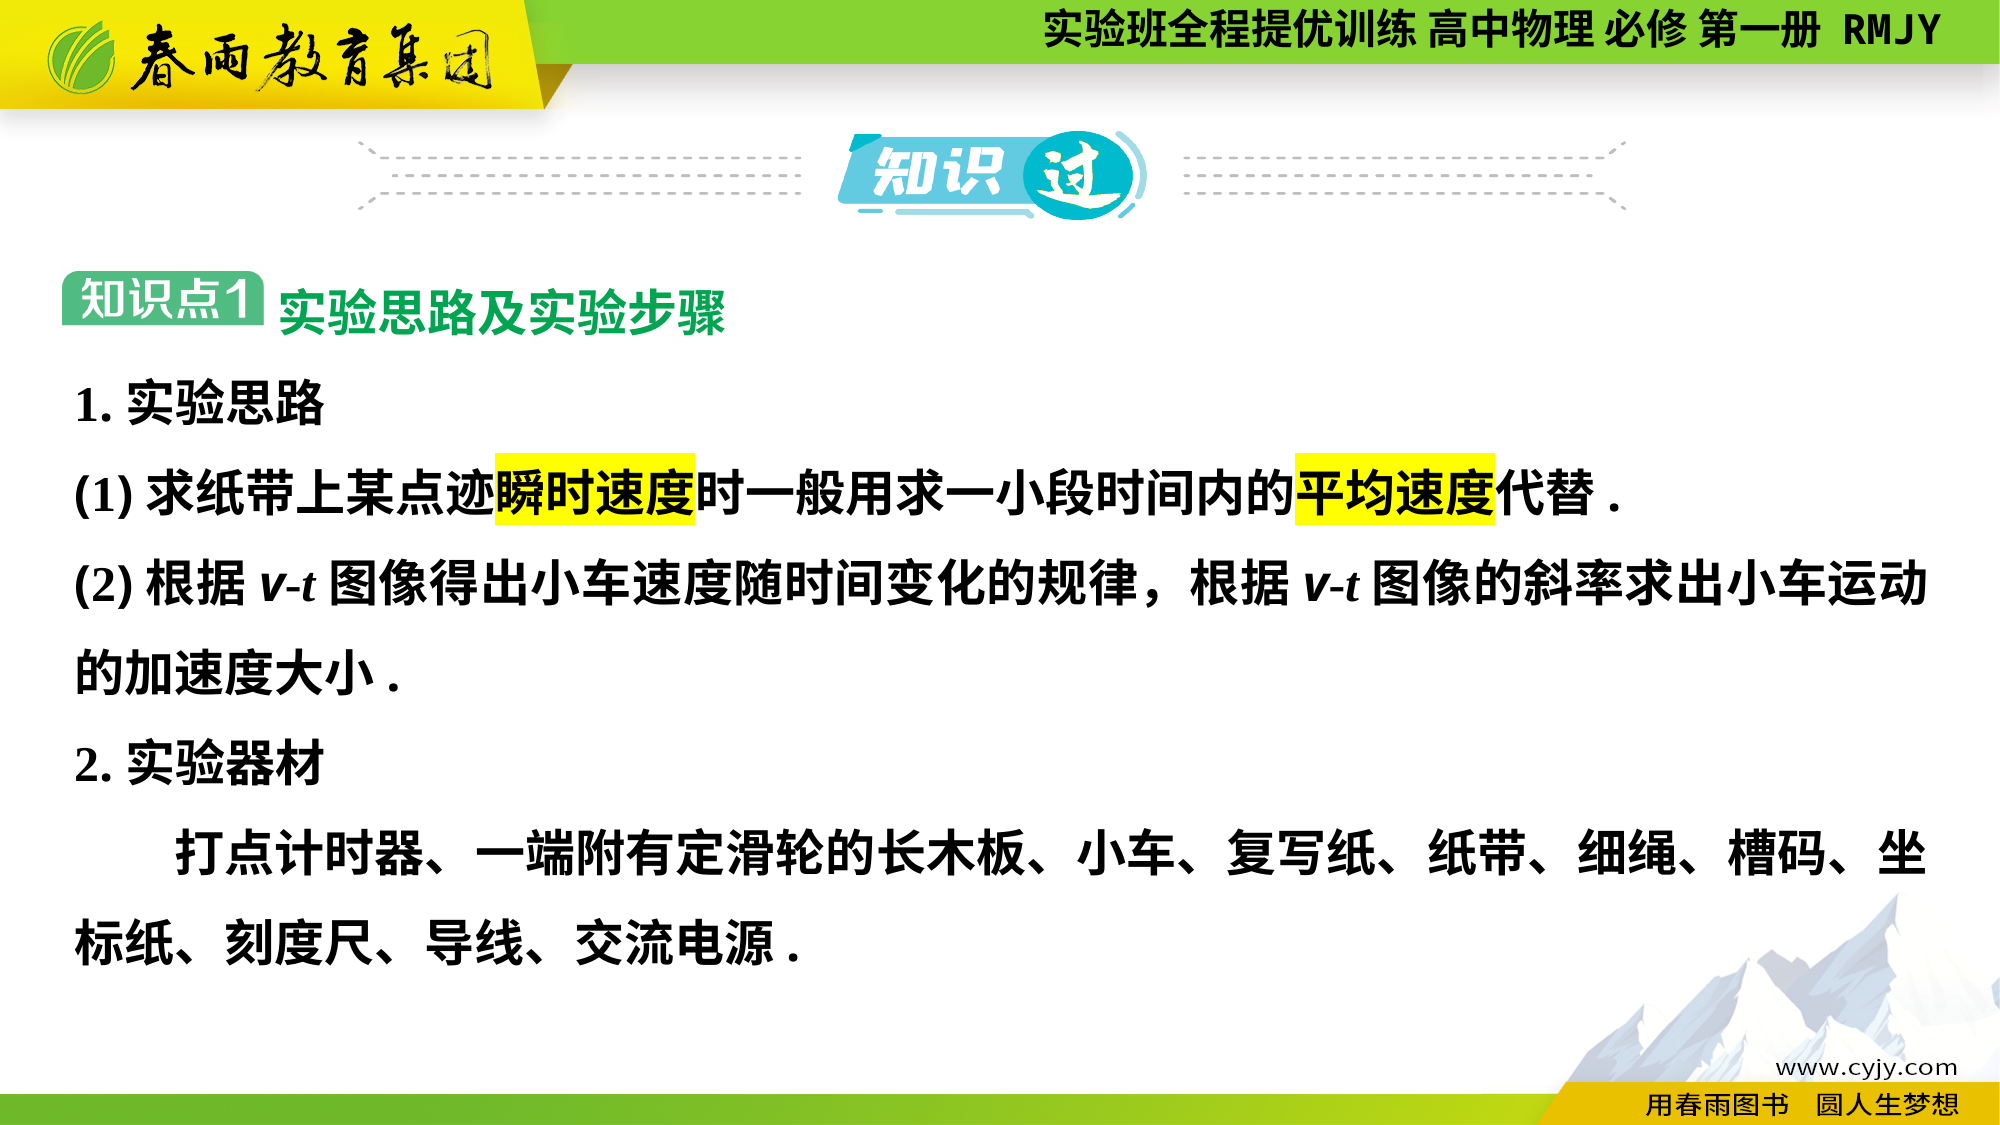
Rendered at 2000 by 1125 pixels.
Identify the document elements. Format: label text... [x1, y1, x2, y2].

picture [0, 0, 2000, 1125]
text_box 实验思路及实验步骤 1.实验思路 (1)求纸带上某点迹瞬时速度时一般用求一小段时间内的平均速度代替. (2)根据v-t图像得出小车速度随时间变化的规律，根据v-t图像的斜率求出小车运动的加速度大小. 2.实验器材 打点计时器、一端附有定滑轮的长木板、小车、复写纸、纸带、细绳、槽码、坐标纸、刻度尺、导线、交流电源. [59, 243, 1944, 979]
